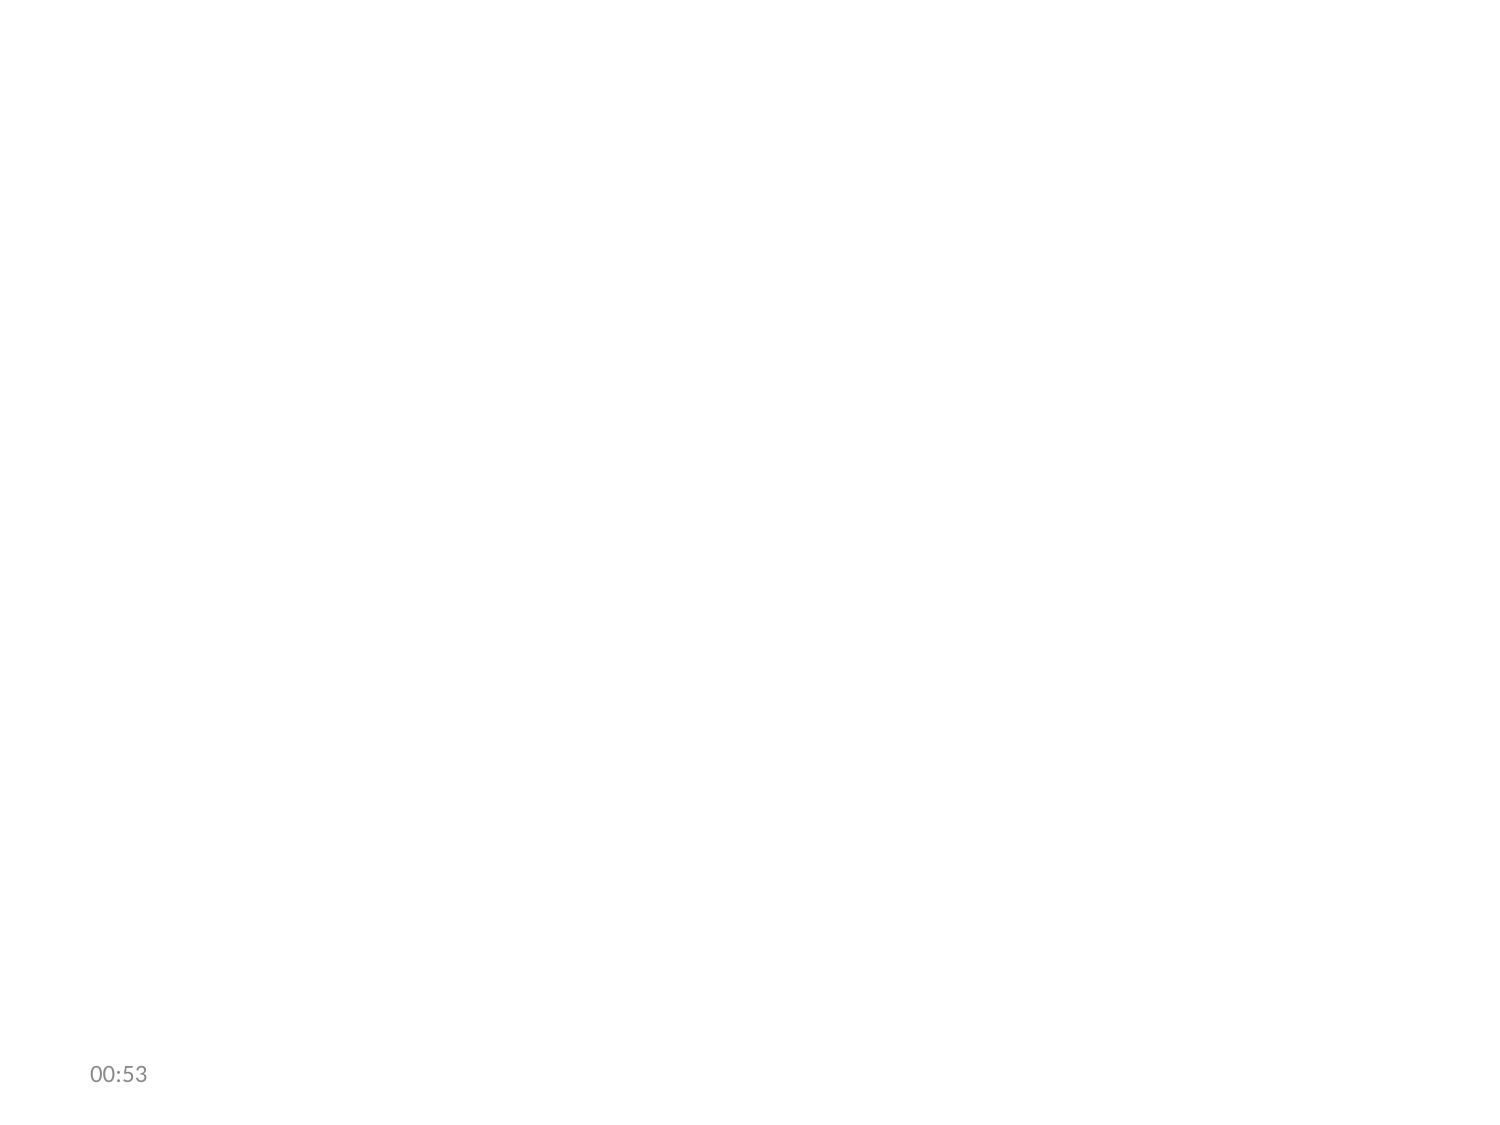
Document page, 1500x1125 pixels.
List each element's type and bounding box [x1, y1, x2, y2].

slide_number [75, 1042, 425, 1103]
